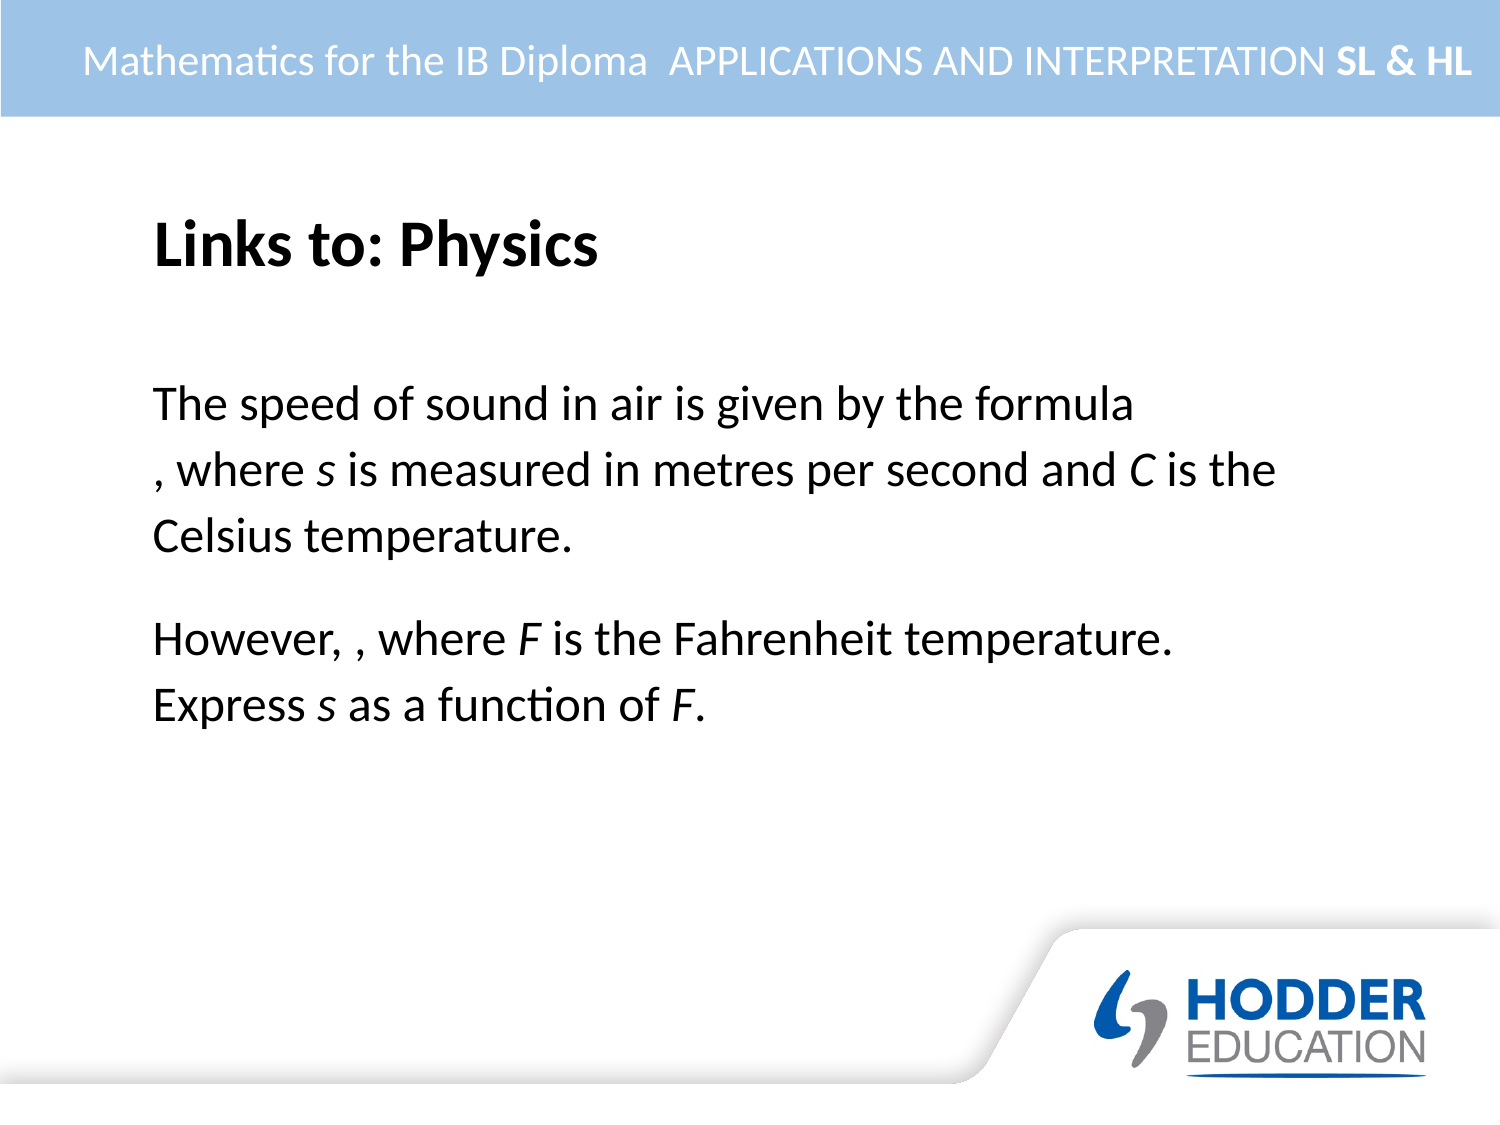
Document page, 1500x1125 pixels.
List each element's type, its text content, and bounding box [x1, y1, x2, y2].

text_box Links to: Physics [139, 192, 615, 288]
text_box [0, 893, 1500, 1125]
text_box Mathematics for the IB Diploma APPLICATIONS AND INTERPRETATION SL & HL [0, 0, 1500, 118]
